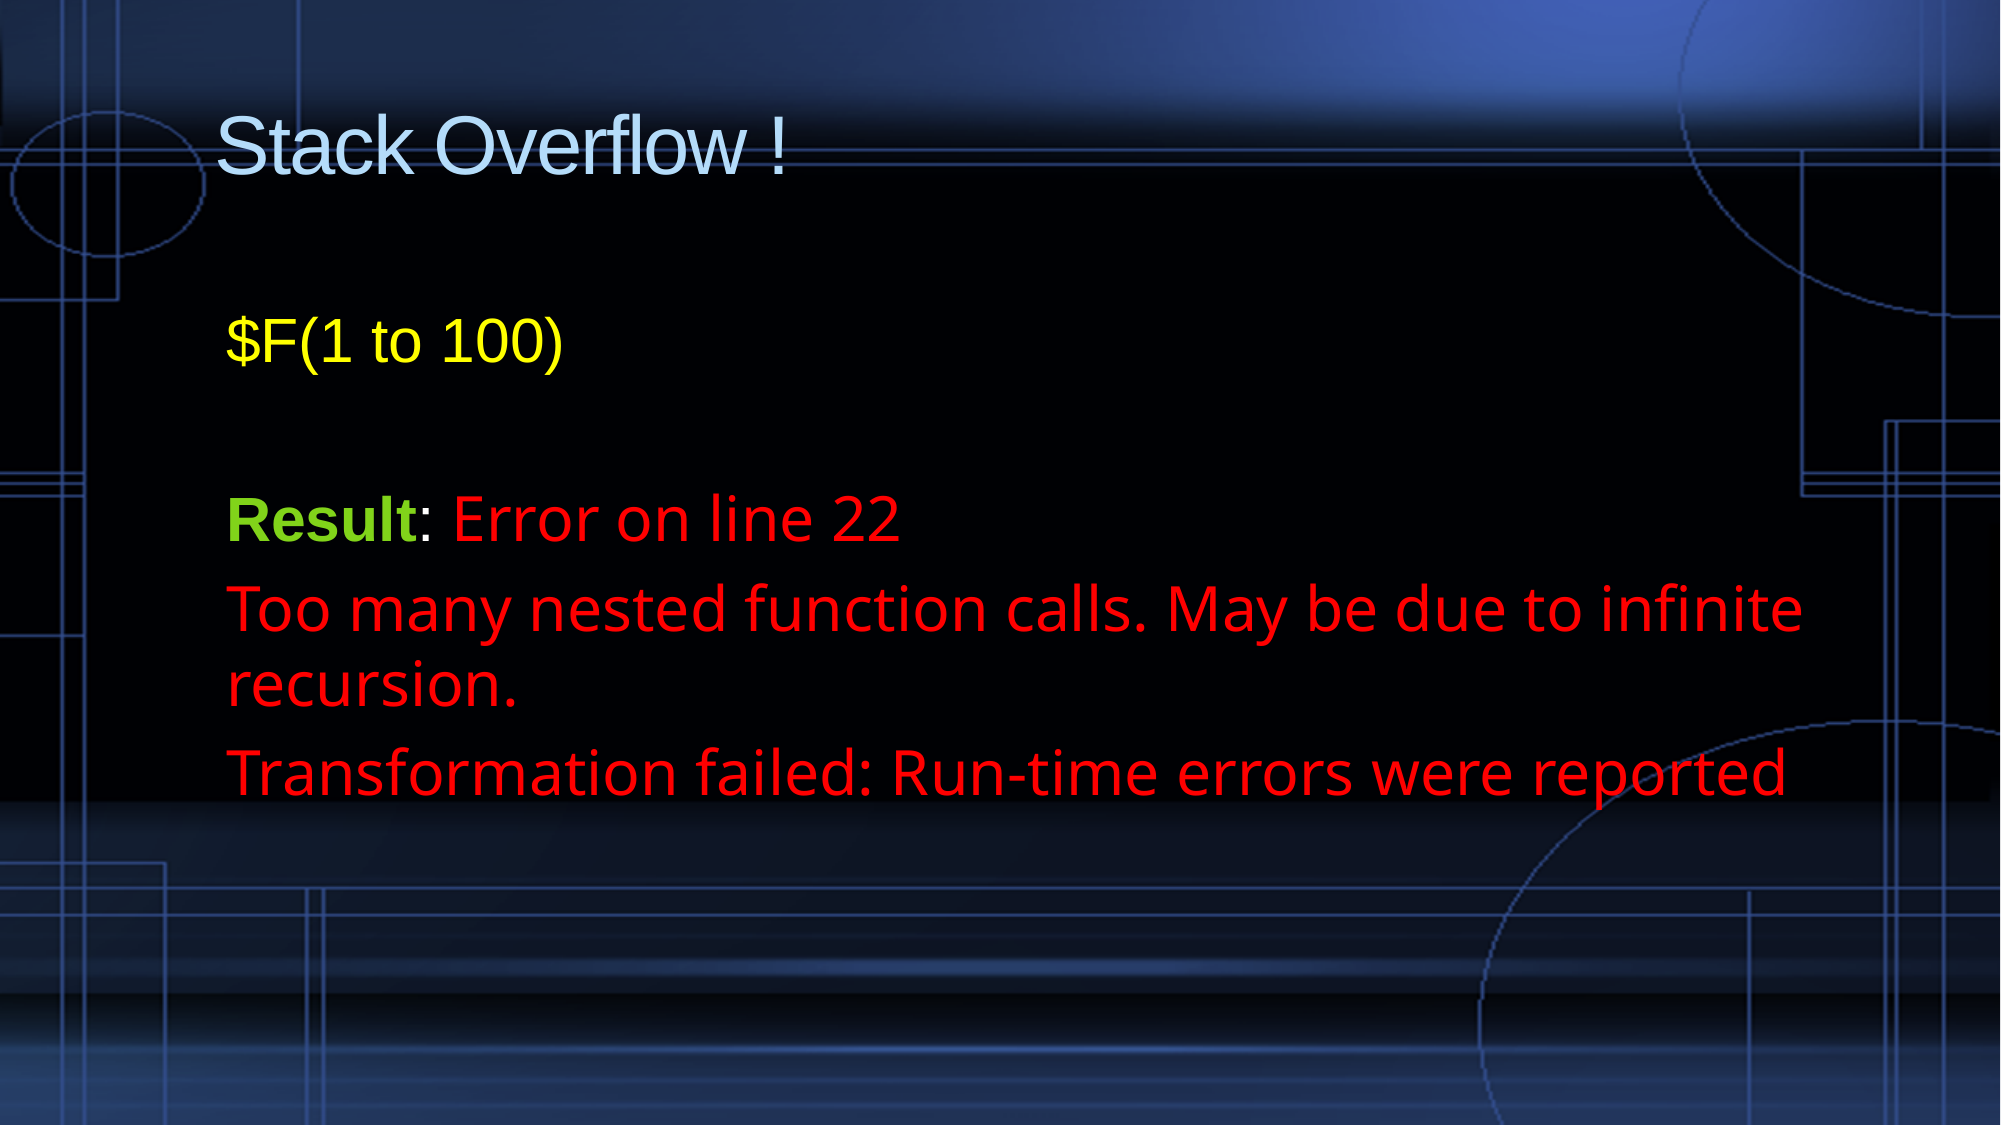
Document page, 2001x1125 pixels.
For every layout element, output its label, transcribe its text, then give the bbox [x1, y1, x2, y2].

title Stack Overflow ! [200, 83, 1900, 234]
list $F(1 to 100) Result: Error on line 22 Too many nested function calls. May be due to infinite recursion. Transformation failed: Run-time errors were reported [200, 292, 1900, 1043]
picture [0, 0, 2001, 1125]
